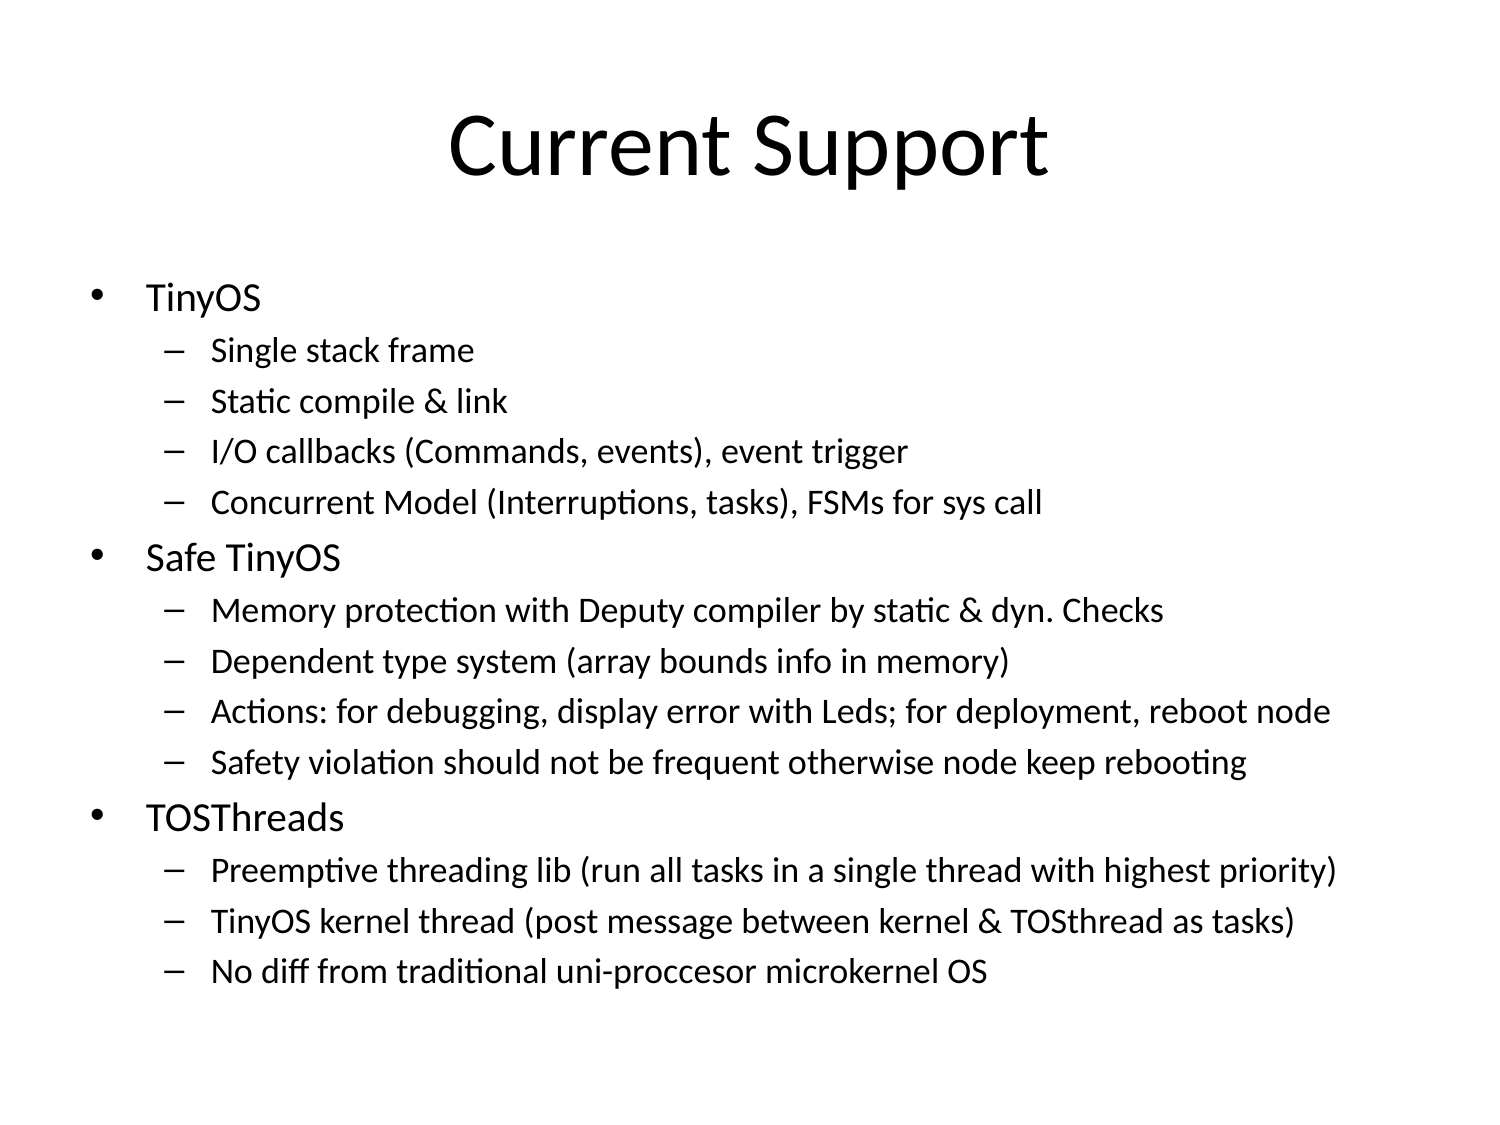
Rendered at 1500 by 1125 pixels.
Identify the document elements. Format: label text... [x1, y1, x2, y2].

title Current Support [75, 45, 1425, 233]
list TinyOS Single stack frame Static compile & link I/O callbacks (Commands, events), event trigger Concurrent Model (Interruptions, tasks), FSMs for sys call Safe TinyOS Memory protection with Deputy compiler by static & dyn. Checks Dependent type system (array bounds info in memory) Actions: for debugging, display error with Leds; for deployment, reboot node Safety violation should not be frequent otherwise node keep rebooting TOSThreads Preemptive threading lib (run all tasks in a single thread with highest priority) TinyOS kernel thread (post message between kernel & TOSthread as tasks) No diff from traditional uni-proccesor microkernel OS [75, 262, 1425, 1005]
